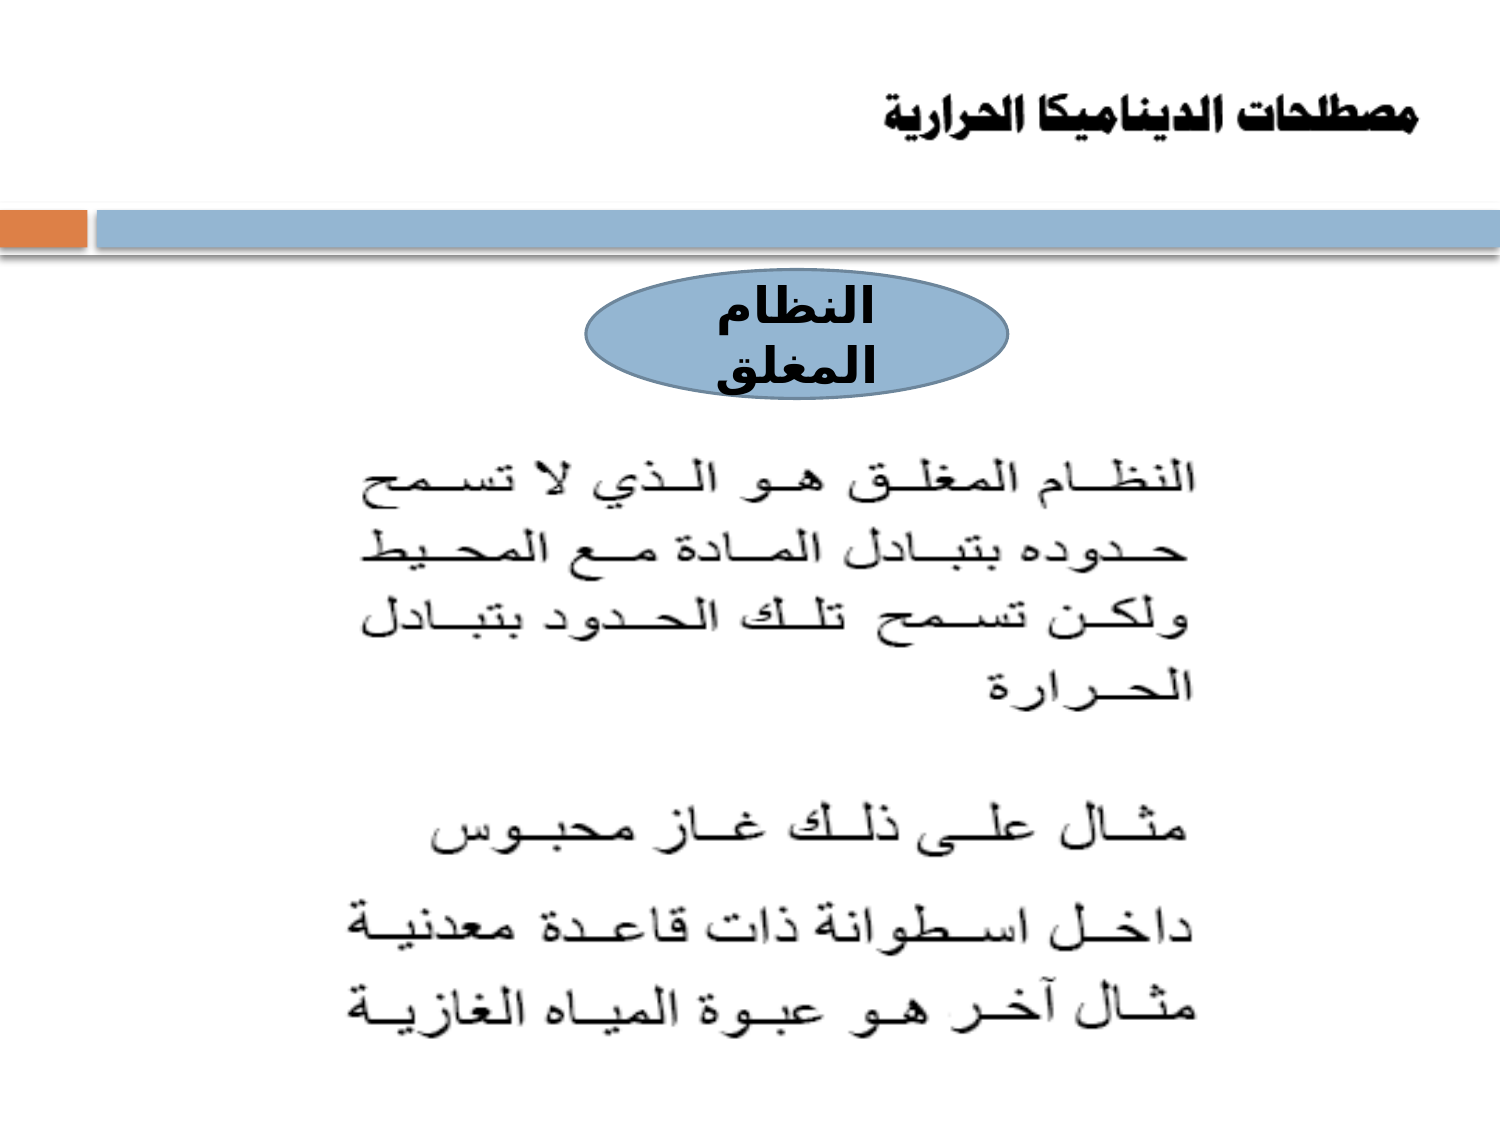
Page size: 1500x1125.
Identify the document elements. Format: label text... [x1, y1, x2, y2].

picture [855, 69, 1431, 173]
picture [316, 433, 1219, 751]
picture [316, 796, 1231, 1086]
text_box النظام المغلق [584, 267, 1010, 401]
